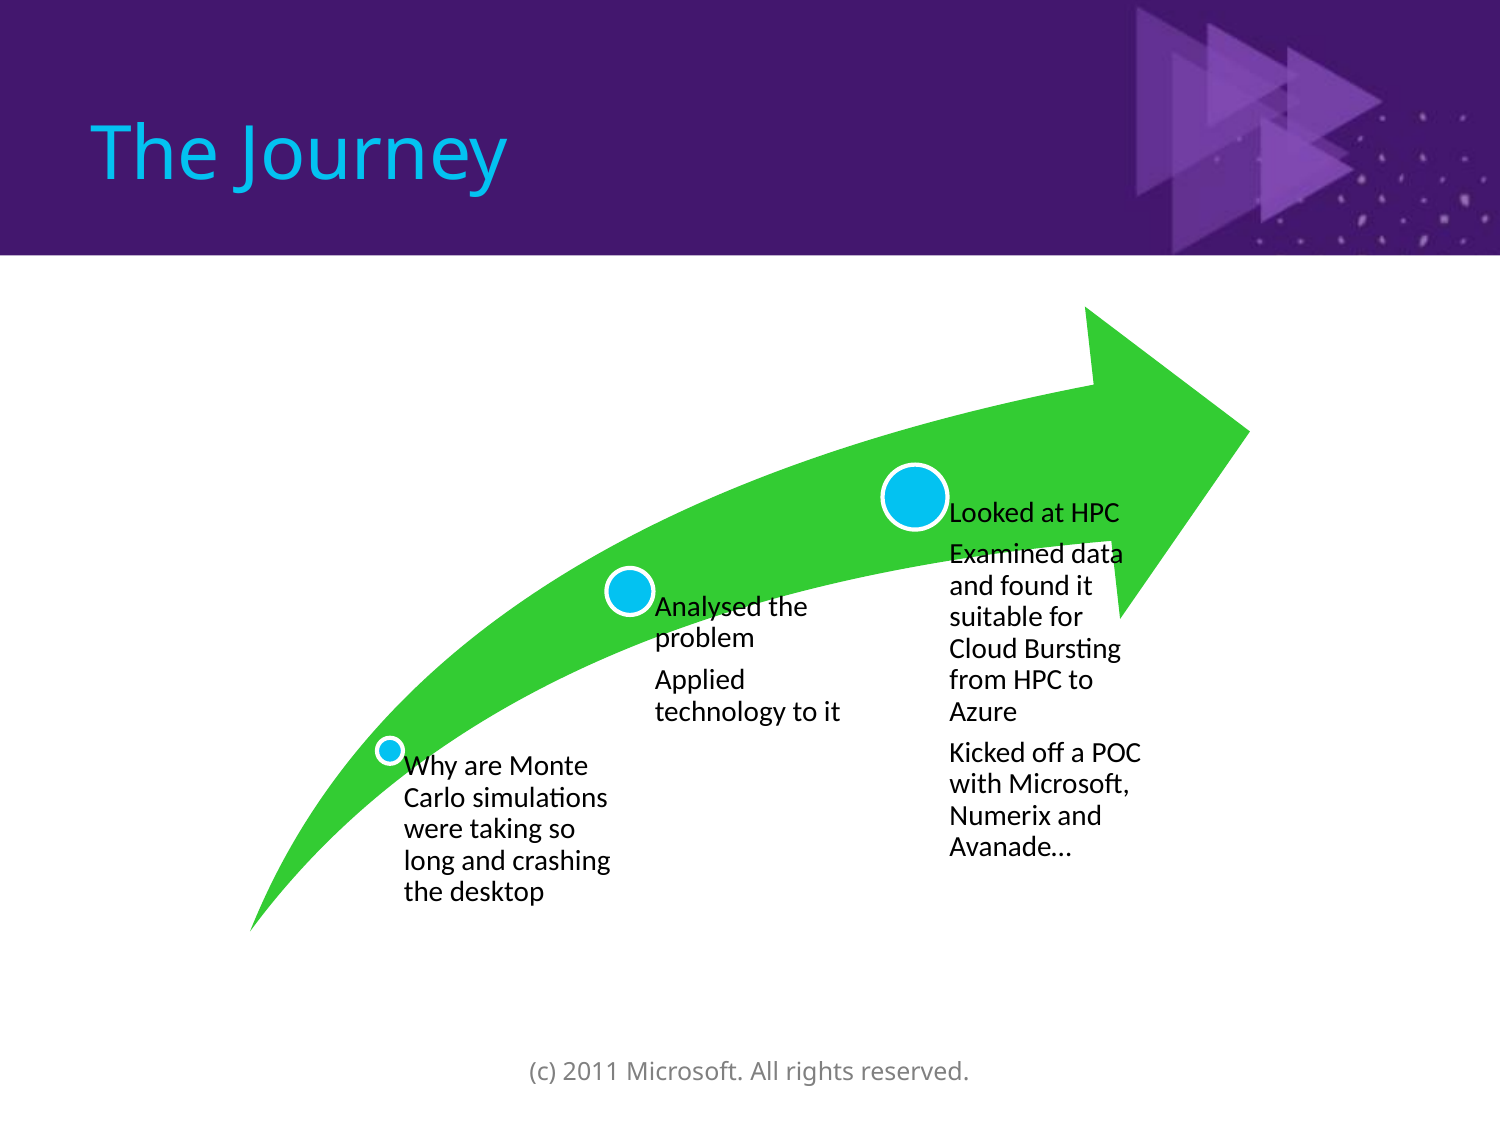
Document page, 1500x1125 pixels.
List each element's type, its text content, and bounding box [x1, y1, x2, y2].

picture [0, 0, 1500, 255]
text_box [249, 285, 1251, 953]
footer (c) 2011 Microsoft. All rights reserved. [512, 1042, 988, 1103]
title The Journey [75, 56, 1425, 244]
list [75, 373, 1425, 1005]
